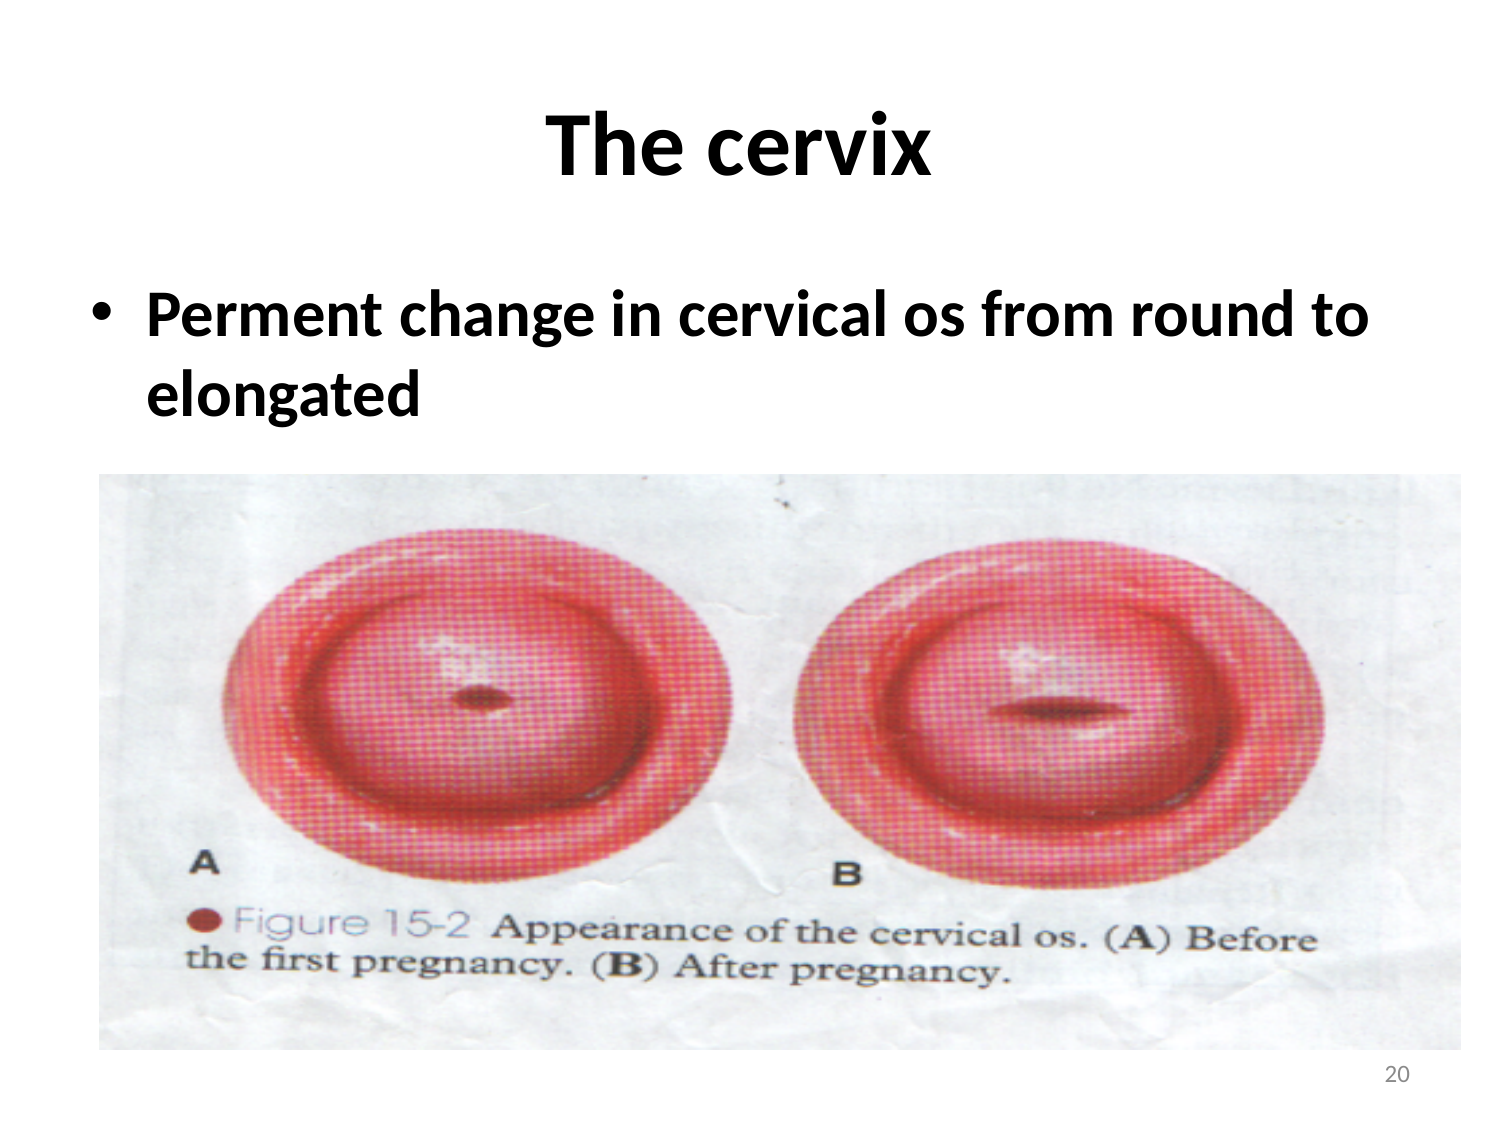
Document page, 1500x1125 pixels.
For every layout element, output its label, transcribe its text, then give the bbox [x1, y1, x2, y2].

slide_number 20 [1074, 1060, 1425, 1103]
title The cervix [75, 45, 1425, 233]
list Perment change in cervical os from round to elongated [75, 262, 1425, 1005]
picture [99, 474, 1462, 1051]
